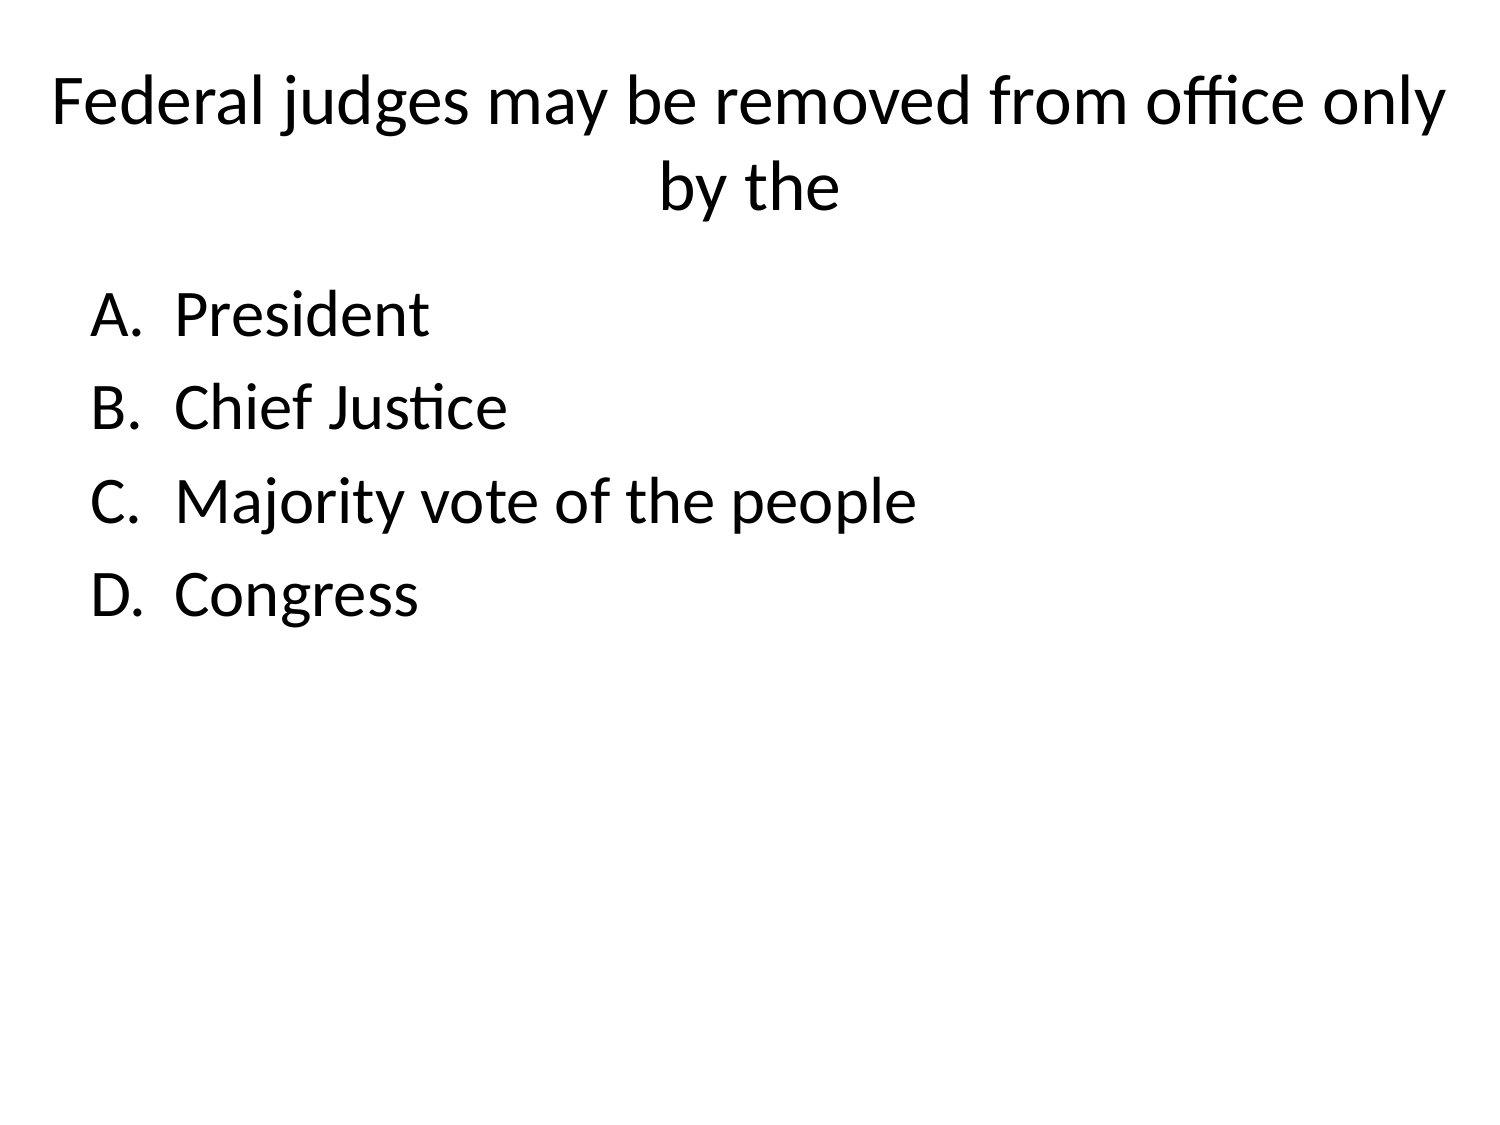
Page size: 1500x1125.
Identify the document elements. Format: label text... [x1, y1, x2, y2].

title Federal judges may be removed from office only by the [0, 45, 1500, 233]
list President Chief Justice Majority vote of the people Congress [75, 262, 1425, 1005]
